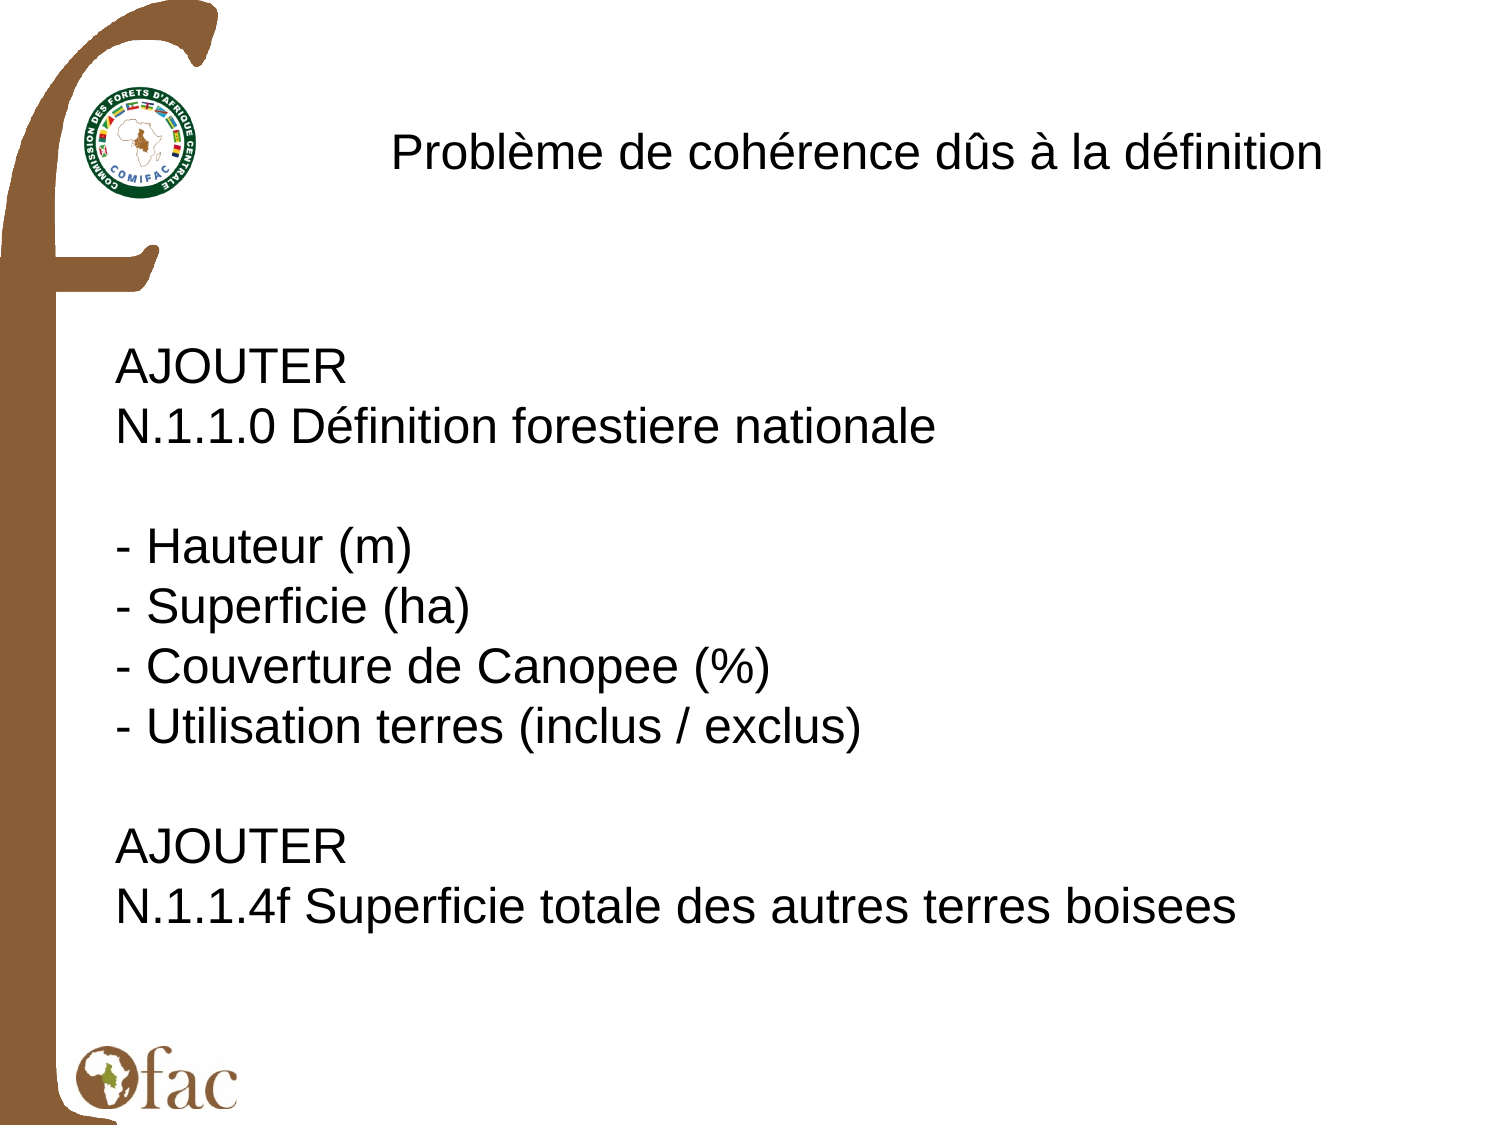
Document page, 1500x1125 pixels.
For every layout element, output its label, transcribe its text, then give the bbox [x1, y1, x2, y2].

text_box Problème de cohérence dûs à la définition [375, 111, 1339, 187]
picture [0, 0, 237, 1125]
text_box AJOUTER N.1.1.0 Définition forestiere nationale - Hauteur (m) - Superficie (ha) - Couverture de Canopee (%) - Utilisation terres (inclus / exclus) AJOUTER N.1.1.4f Superficie totale des autres terres boisees [100, 326, 1483, 942]
